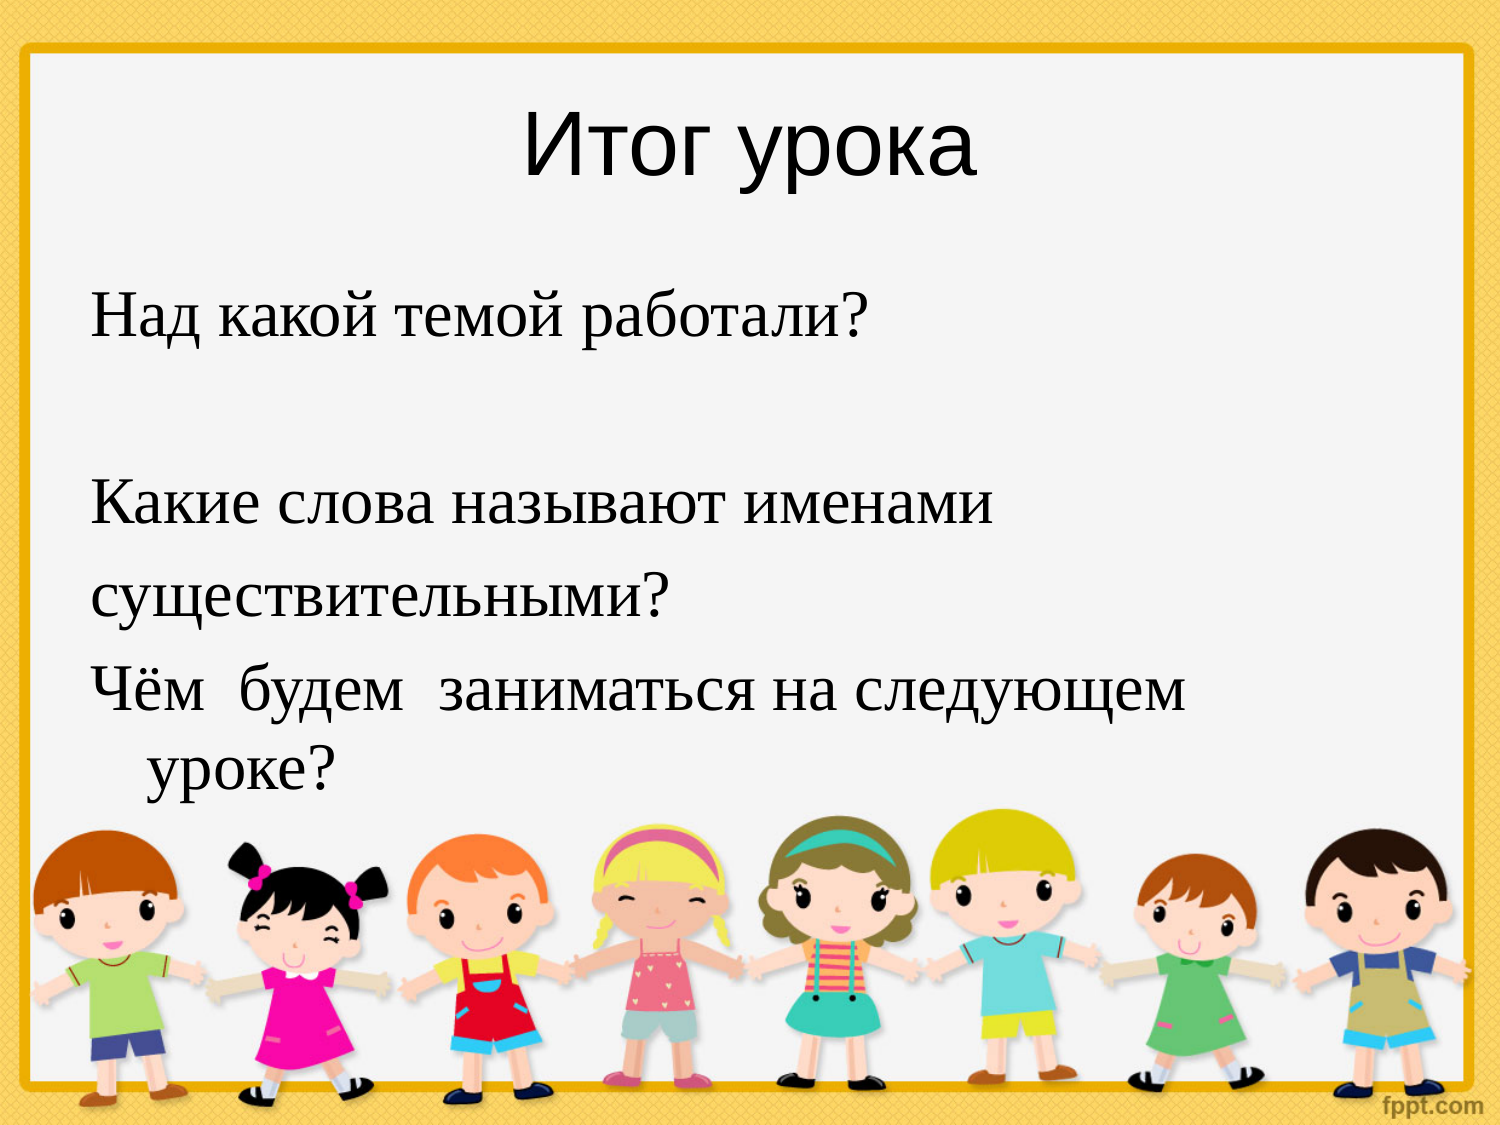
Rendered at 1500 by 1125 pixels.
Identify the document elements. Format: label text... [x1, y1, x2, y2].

title Итог урока [74, 44, 1426, 233]
list Над какой темой работали? Какие слова называют именами существительными? Чём будем заниматься на следующем уроке? [74, 262, 1426, 1006]
picture [0, 0, 1500, 1125]
